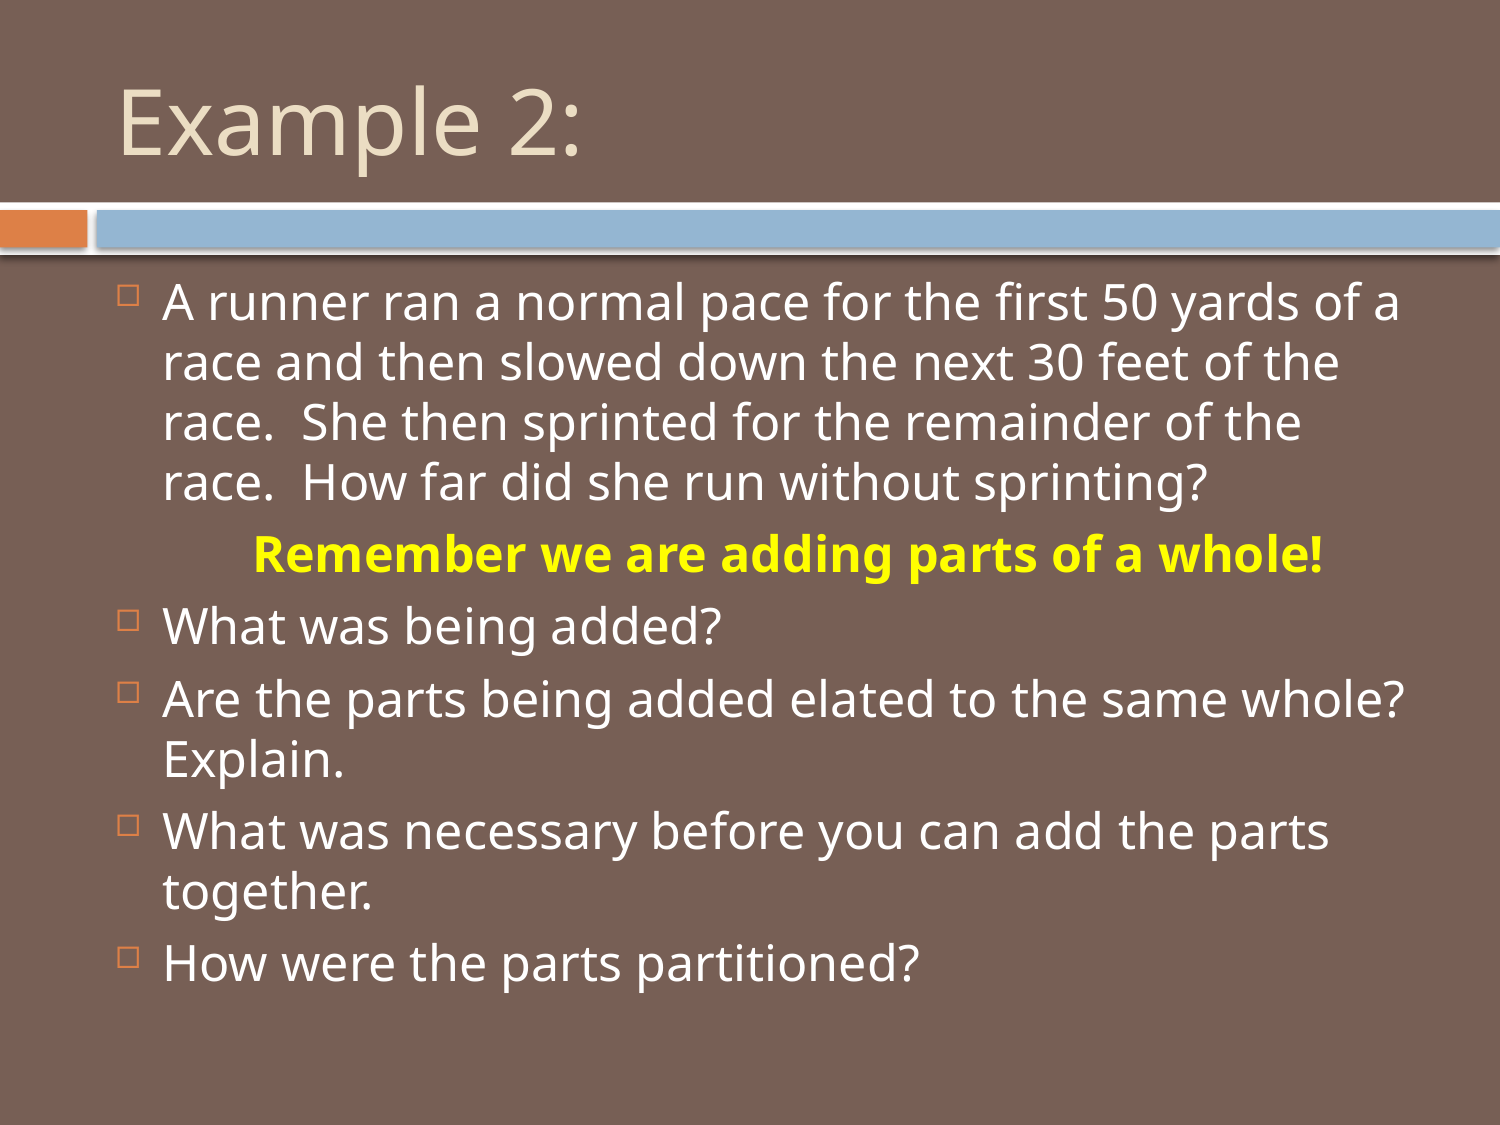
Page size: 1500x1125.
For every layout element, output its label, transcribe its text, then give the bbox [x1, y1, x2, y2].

title Example 2: [100, 37, 1438, 200]
list A runner ran a normal pace for the first 50 yards of a race and then slowed down the next 30 feet of the race. She then sprinted for the remainder of the race. How far did she run without sprinting? Remember we are adding parts of a whole! What was being added? Are the parts being added elated to the same whole? Explain. What was necessary before you can add the parts together. How were the parts partitioned? [100, 262, 1438, 1000]
